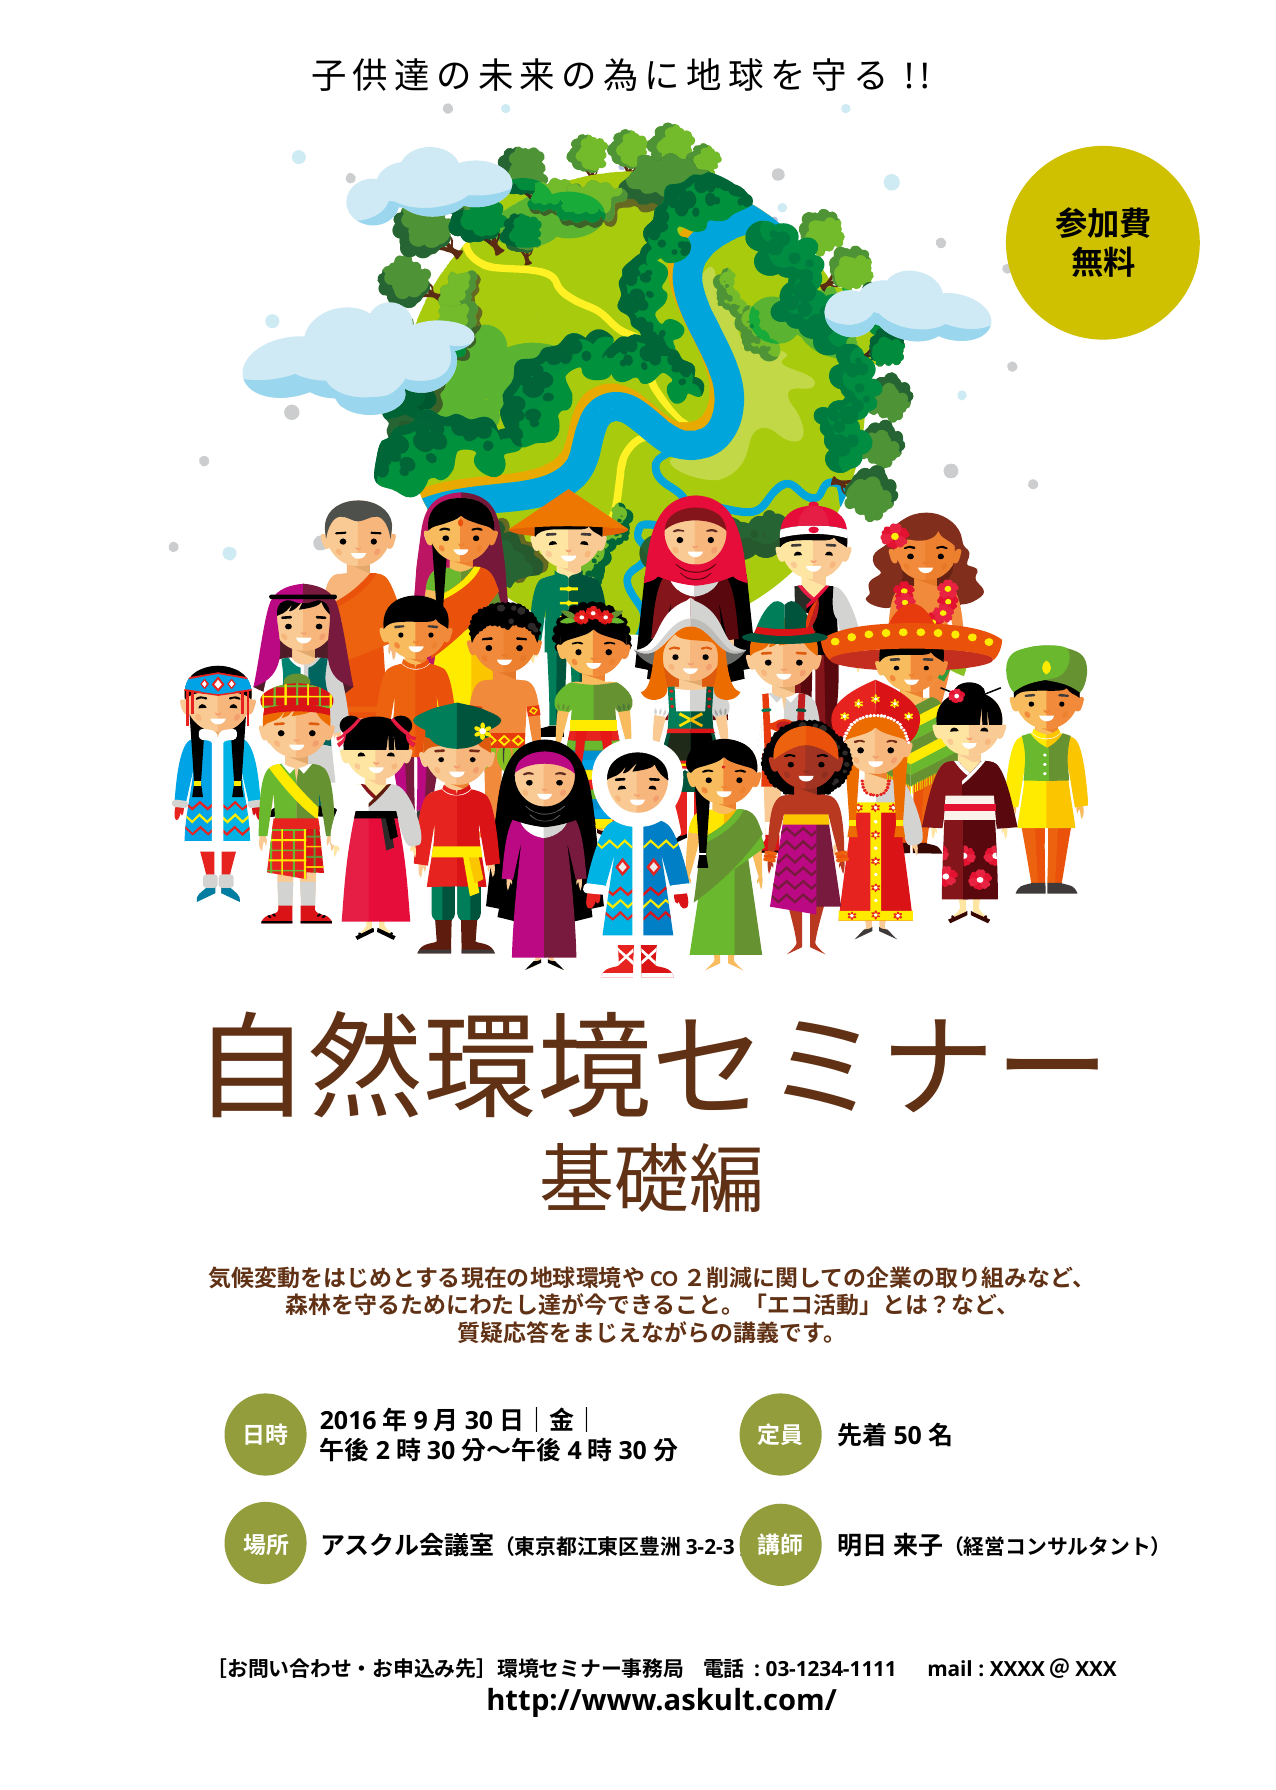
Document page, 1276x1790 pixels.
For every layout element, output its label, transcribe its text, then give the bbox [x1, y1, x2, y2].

picture [224, 1501, 308, 1585]
text_box 自然環境セミナー 基礎編 [124, 986, 1181, 1230]
text_box 子供達の未来の為に地球を守る!! [168, 45, 1072, 103]
text_box 気候変動をはじめとする現在の地球環境やCO２削減に関しての企業の取り組みなど、 森林を守るためにわたし達が今できること。「エコ活動」とは？など、 質疑応答をまじえながらの講義です。 [192, 1255, 1113, 1354]
text_box ［お問い合わせ・お申込み先］環境セミナー事務局 電話 : 03-1234-1111 mail : XXXX＠XXX http://www.askult.com/ [182, 1648, 1141, 1724]
picture [739, 1393, 823, 1477]
picture [224, 1393, 308, 1477]
text_box 先着50名 [823, 1412, 1258, 1457]
text_box 2016年9月30日｜金｜ 午後2時30分～午後4時30分 [308, 1396, 739, 1472]
text_box 明日 来子（経営コンサルタント） [823, 1522, 1258, 1568]
picture [168, 103, 1201, 978]
text_box アスクル会議室（東京都江東区豊洲3-2-3） [308, 1522, 739, 1568]
text_box 日時 [219, 1413, 224, 1456]
picture [739, 1503, 823, 1587]
